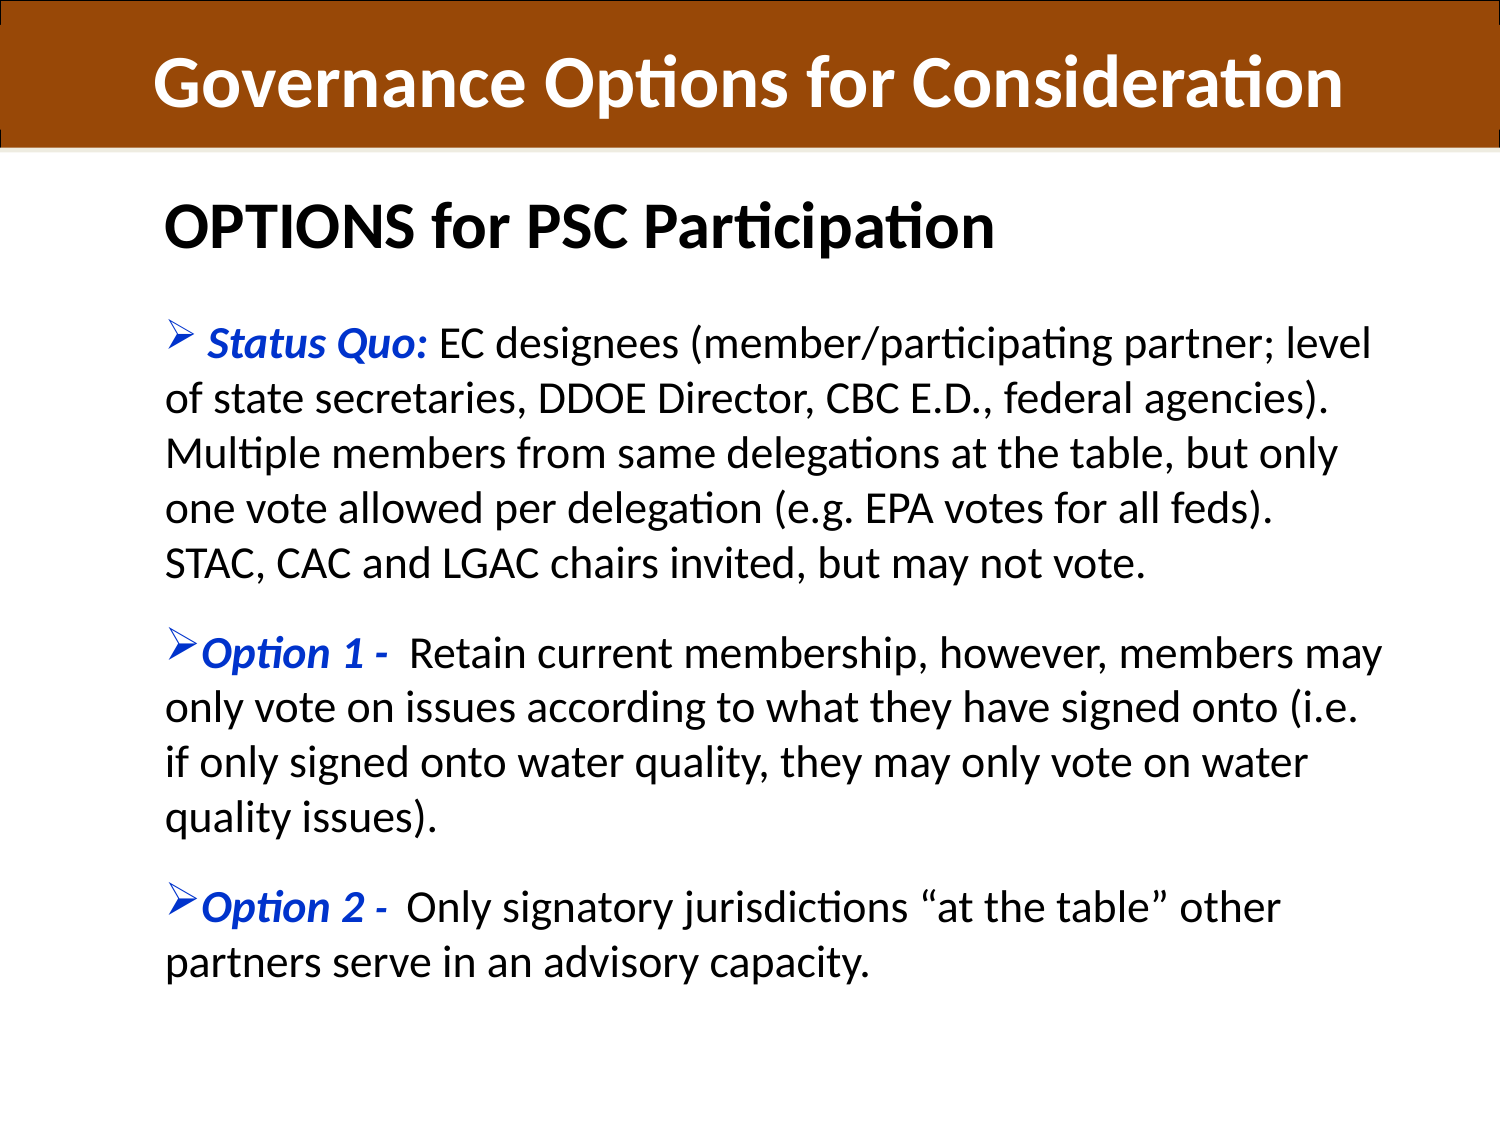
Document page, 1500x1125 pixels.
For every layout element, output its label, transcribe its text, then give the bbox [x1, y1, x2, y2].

text_box OPTIONS for PSC Participation Status Quo: EC designees (member/participating partner; level of state secretaries, DDOE Director, CBC E.D., federal agencies). Multiple members from same delegations at the table, but only one vote allowed per delegation (e.g. EPA votes for all feds). STAC, CAC and LGAC chairs invited, but may not vote. Option 1 - Retain current membership, however, members may only vote on issues according to what they have signed onto (i.e. if only signed onto water quality, they may only vote on water quality issues). Option 2 - Only signatory jurisdictions “at the table” other partners serve in an advisory capacity. [150, 174, 1400, 1100]
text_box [0, 0, 1500, 151]
